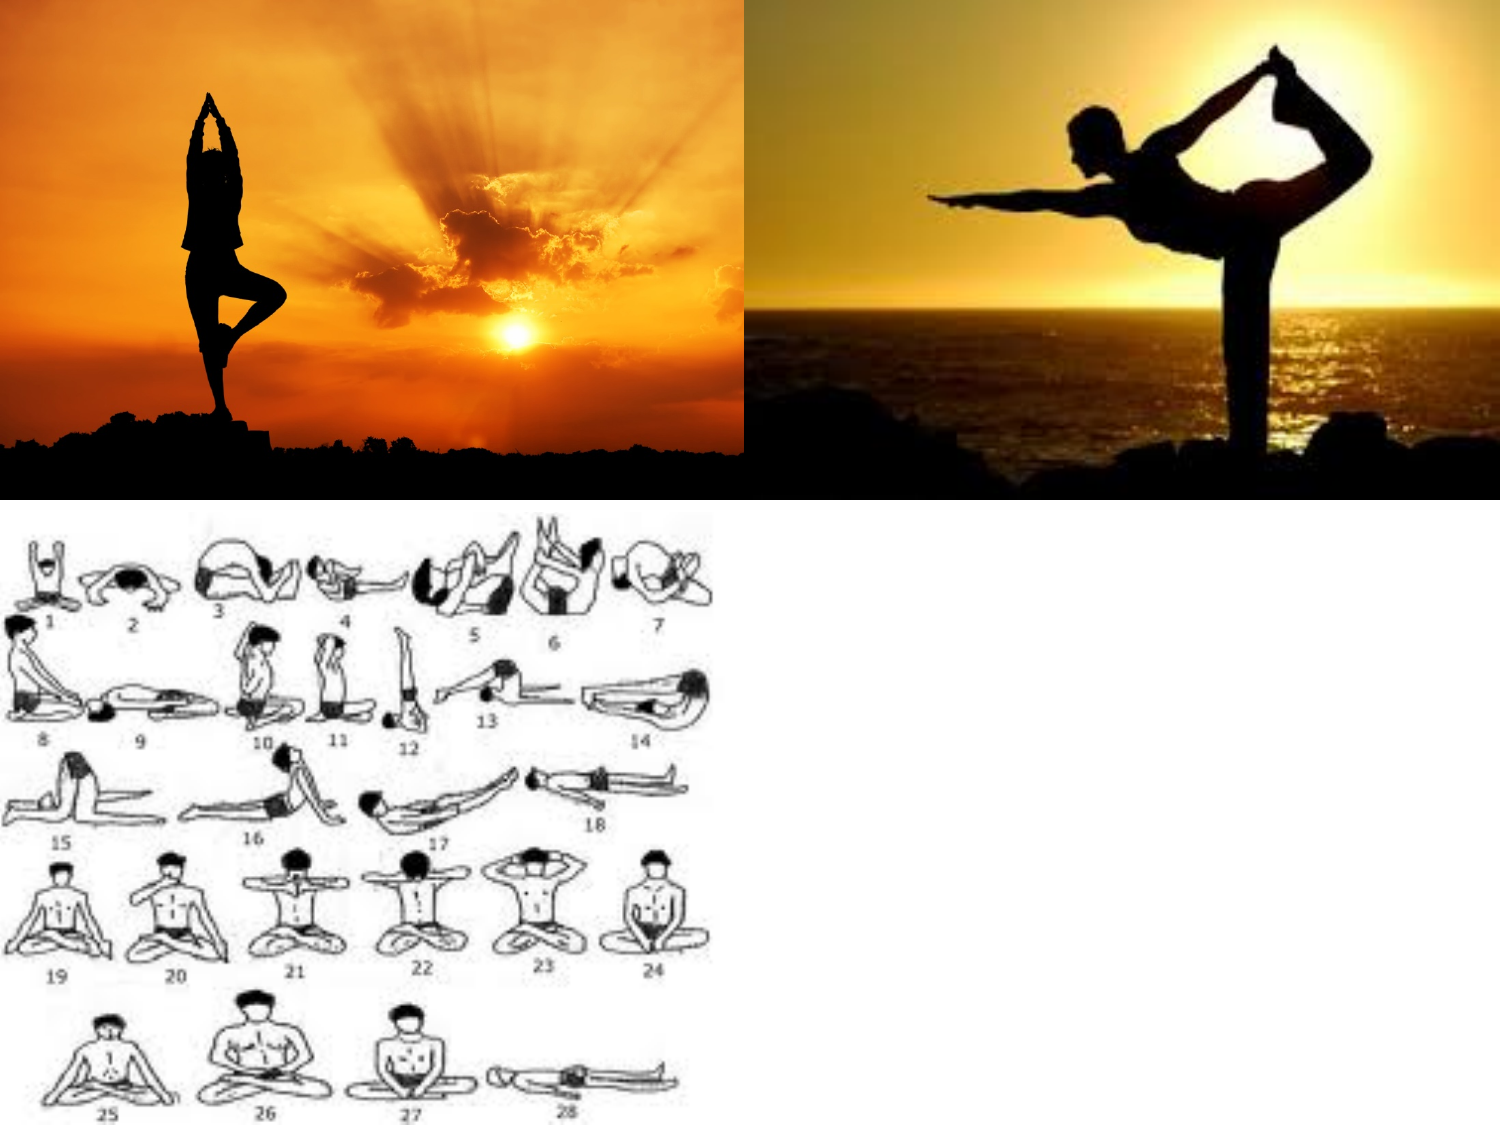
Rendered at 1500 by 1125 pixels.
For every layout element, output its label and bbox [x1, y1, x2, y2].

picture [0, 512, 726, 1125]
picture [0, 0, 1500, 501]
